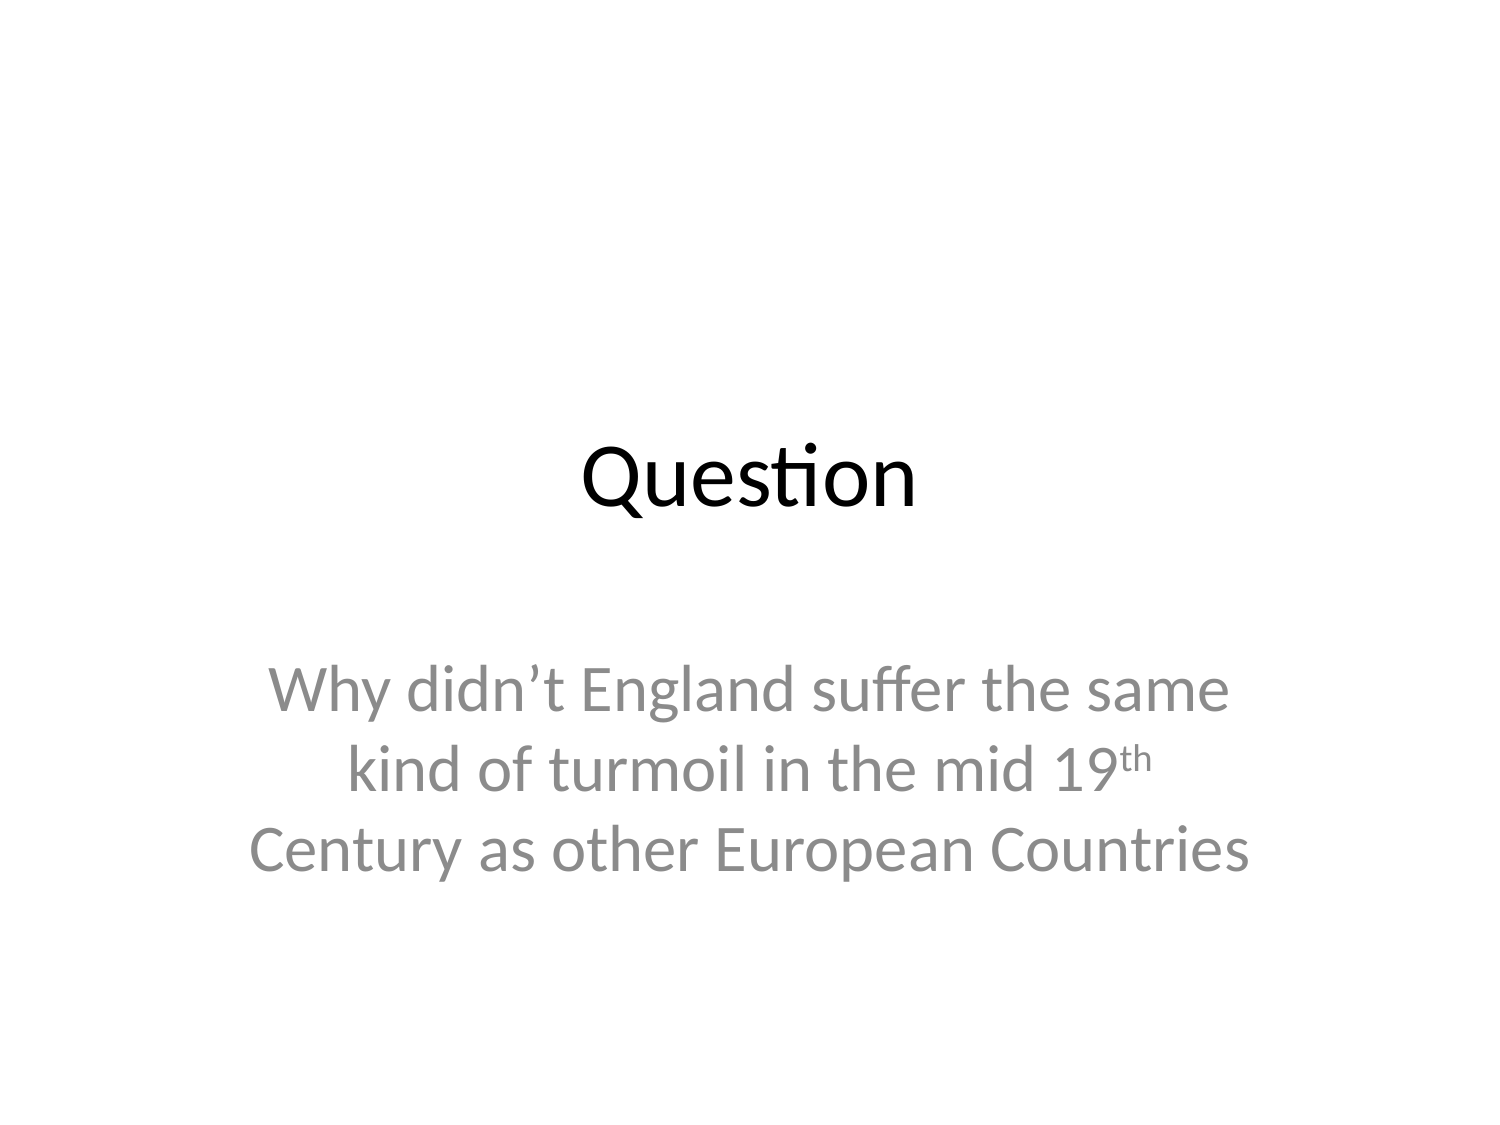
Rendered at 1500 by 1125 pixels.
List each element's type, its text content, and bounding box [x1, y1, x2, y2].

subtitle Why didn’t England suffer the same kind of turmoil in the mid 19th Century as other European Countries [225, 637, 1275, 925]
title Question [112, 349, 1388, 591]
